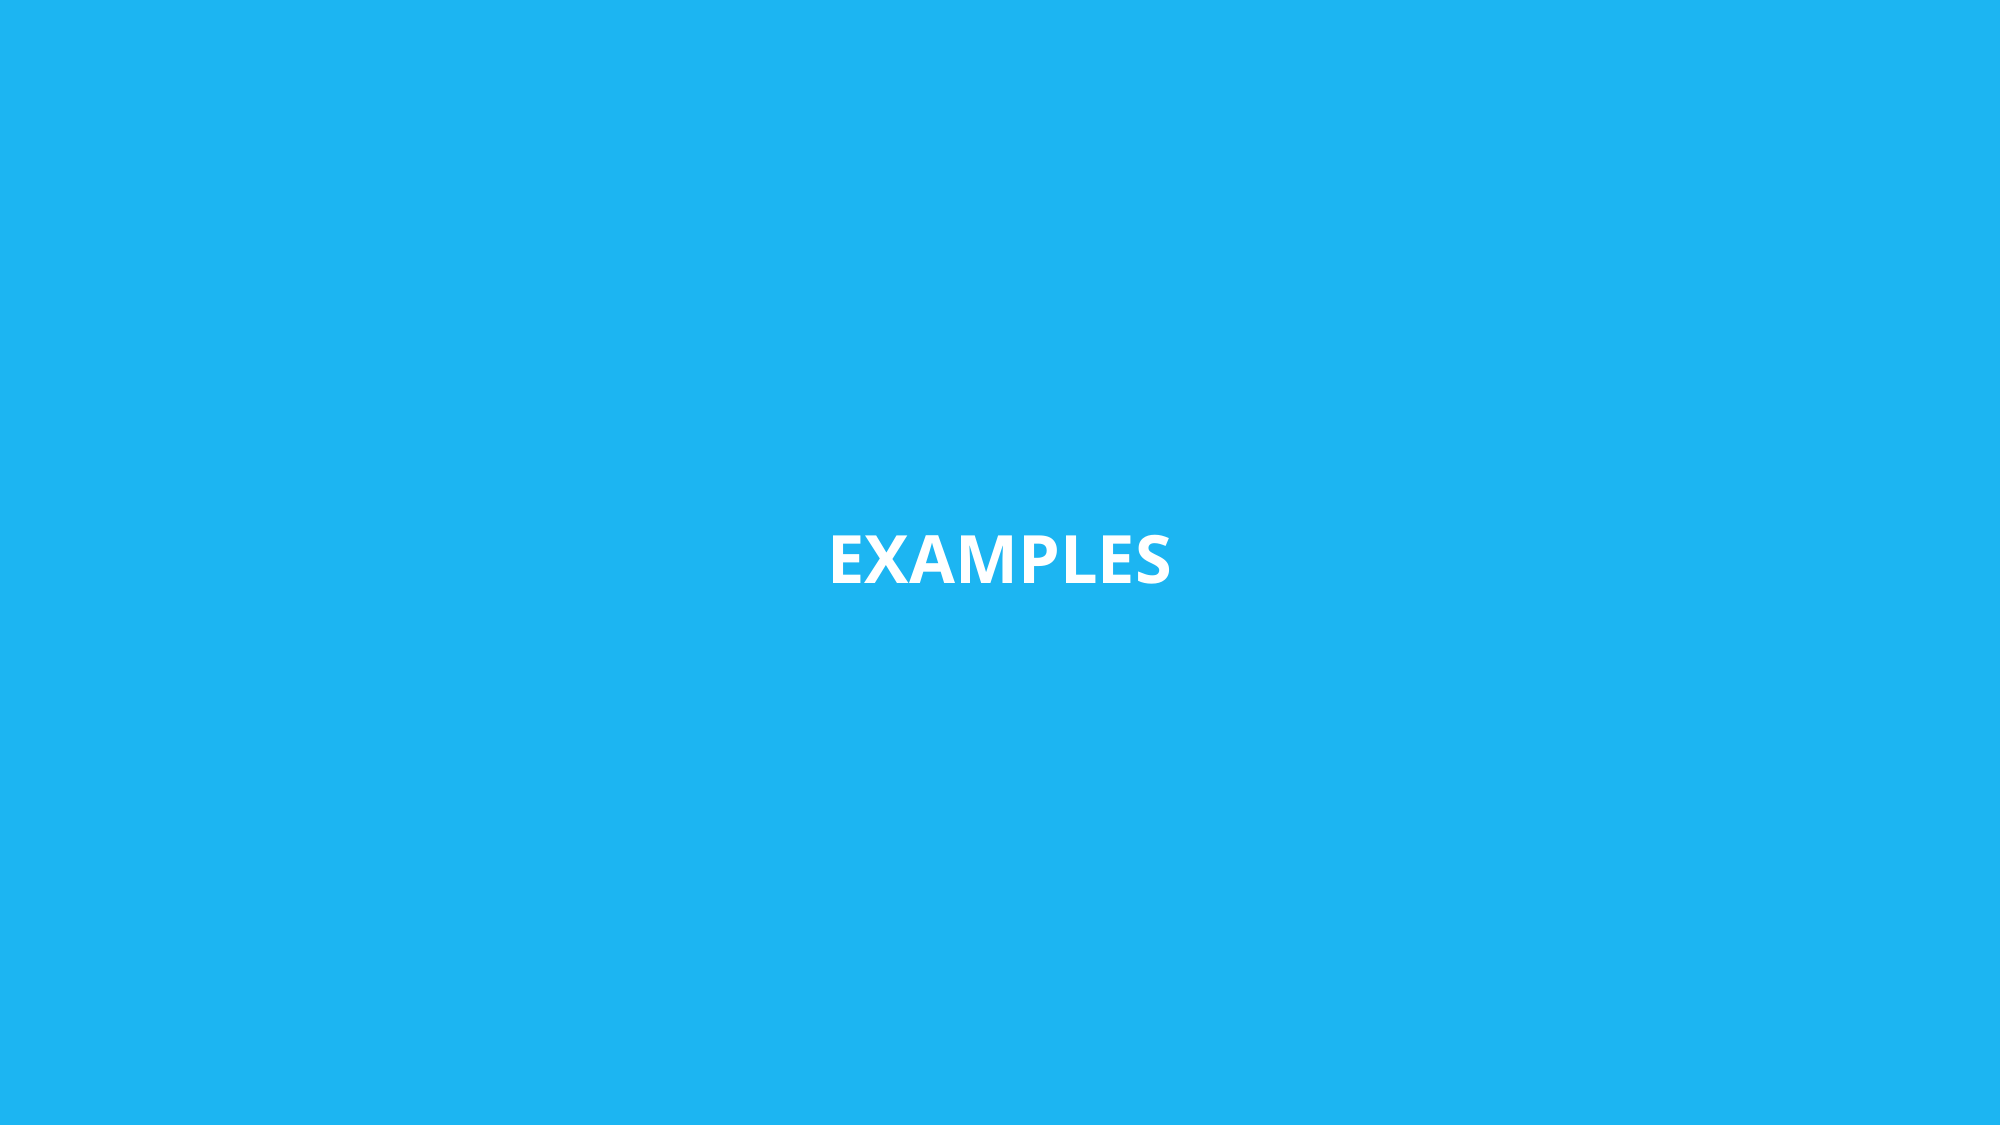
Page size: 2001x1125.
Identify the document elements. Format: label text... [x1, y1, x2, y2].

list EXAMPLES [468, 473, 1532, 652]
